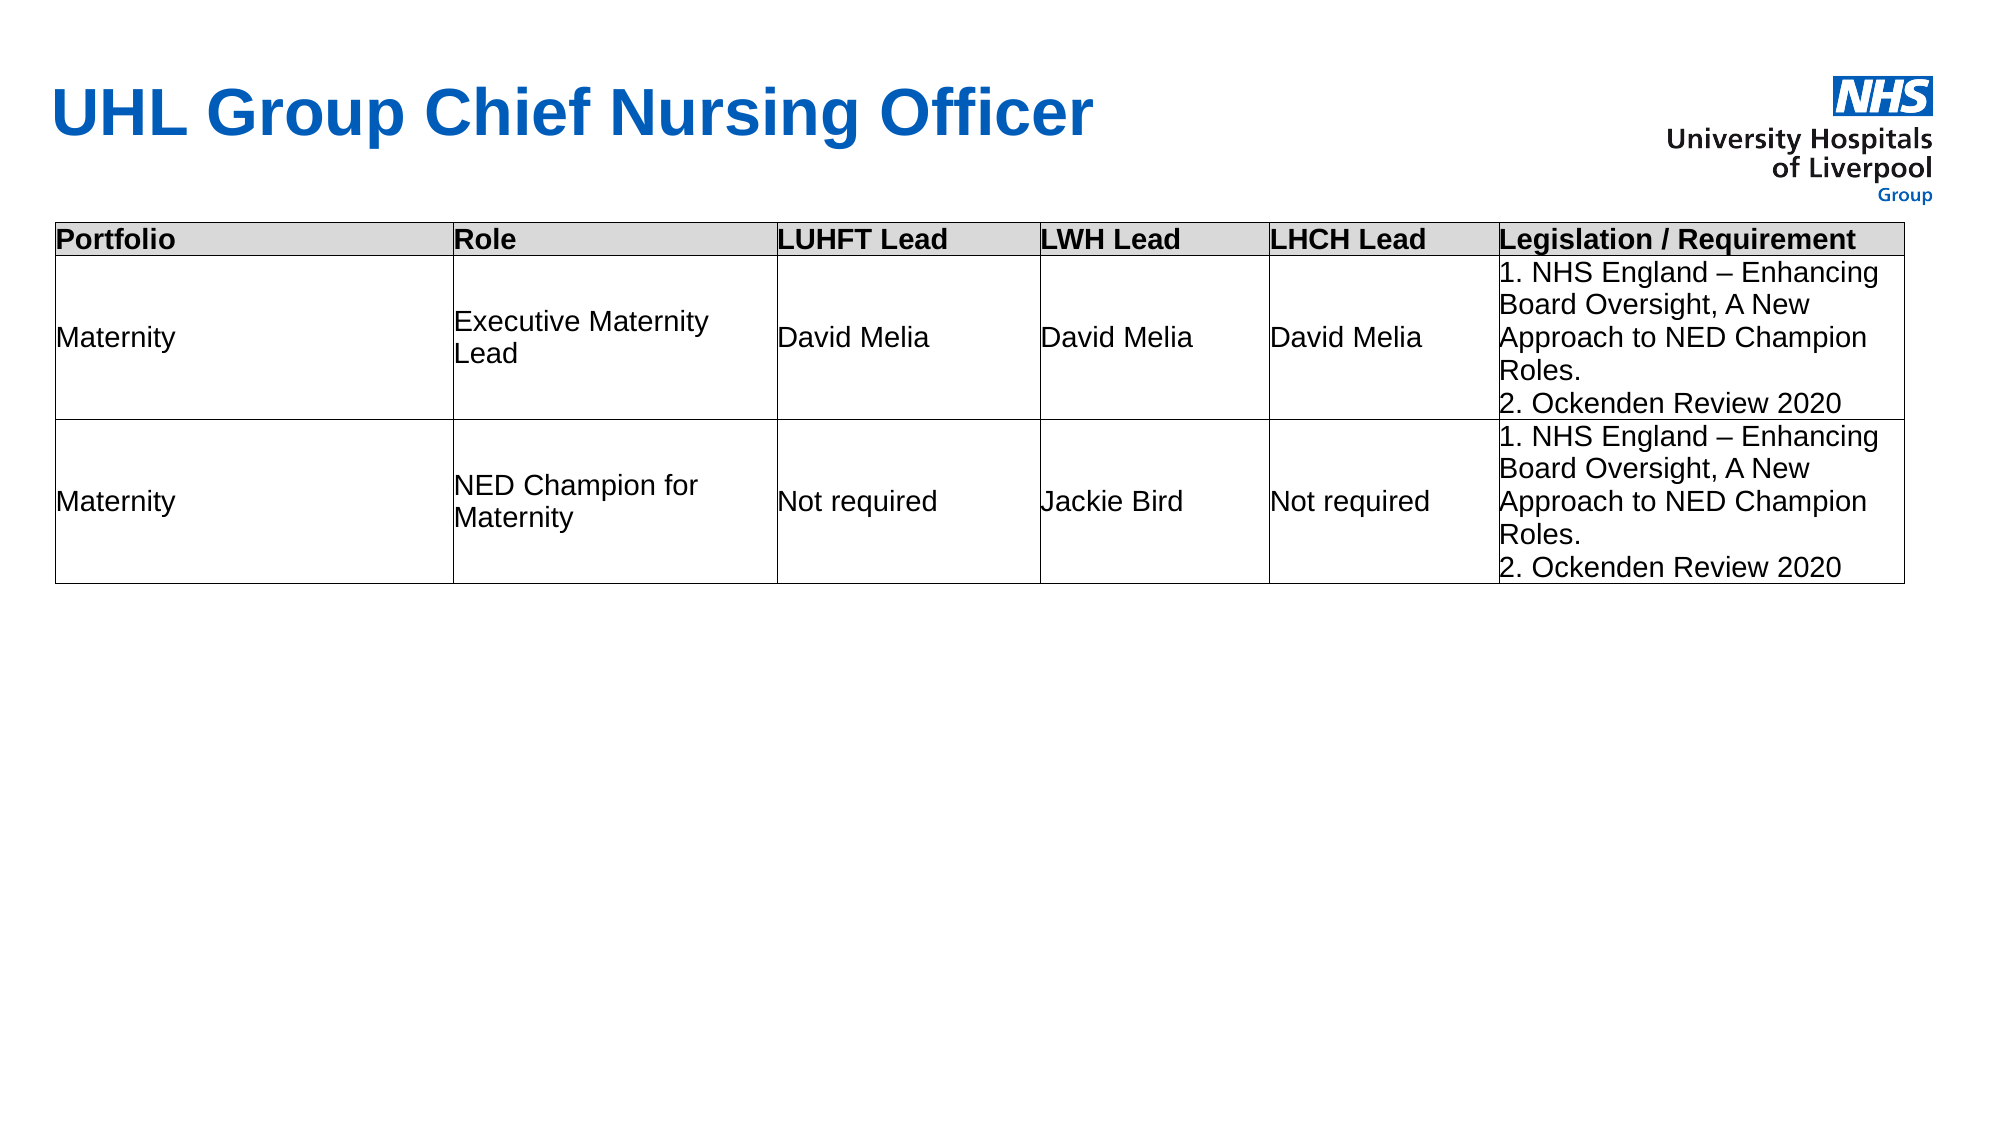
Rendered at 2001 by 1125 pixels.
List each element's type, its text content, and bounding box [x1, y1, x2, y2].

table_cell Maternity [56, 256, 453, 419]
table_cell Executive Maternity Lead [454, 256, 777, 419]
table_cell NED Champion for Maternity [454, 420, 777, 583]
table_cell Not required [1270, 420, 1499, 583]
table_header Portfolio [56, 223, 453, 255]
table_header LHCH Lead [1270, 223, 1499, 255]
table_cell David Melia [1041, 256, 1269, 419]
table_cell Jackie Bird [1041, 420, 1269, 583]
table_header LUHFT Lead [778, 223, 1040, 255]
table_header LWH Lead [1041, 223, 1269, 255]
table_cell 1. NHS England – Enhancing Board Oversight, A New Approach to NED Champion Roles. 2. Ockenden Review 2020 [1500, 420, 1904, 583]
table_cell Maternity [56, 420, 453, 583]
picture [1601, 0, 2000, 282]
table_cell Not required [778, 420, 1040, 583]
table_header Role [454, 223, 777, 255]
table_cell David Melia [778, 256, 1040, 419]
table_header Legislation / Requirement [1500, 223, 1904, 255]
text_box UHL Group Chief Nursing Officer [36, 54, 1304, 164]
table_cell David Melia [1270, 256, 1499, 419]
table_cell 1. NHS England – Enhancing Board Oversight, A New Approach to NED Champion Roles. 2. Ockenden Review 2020 [1500, 256, 1904, 419]
